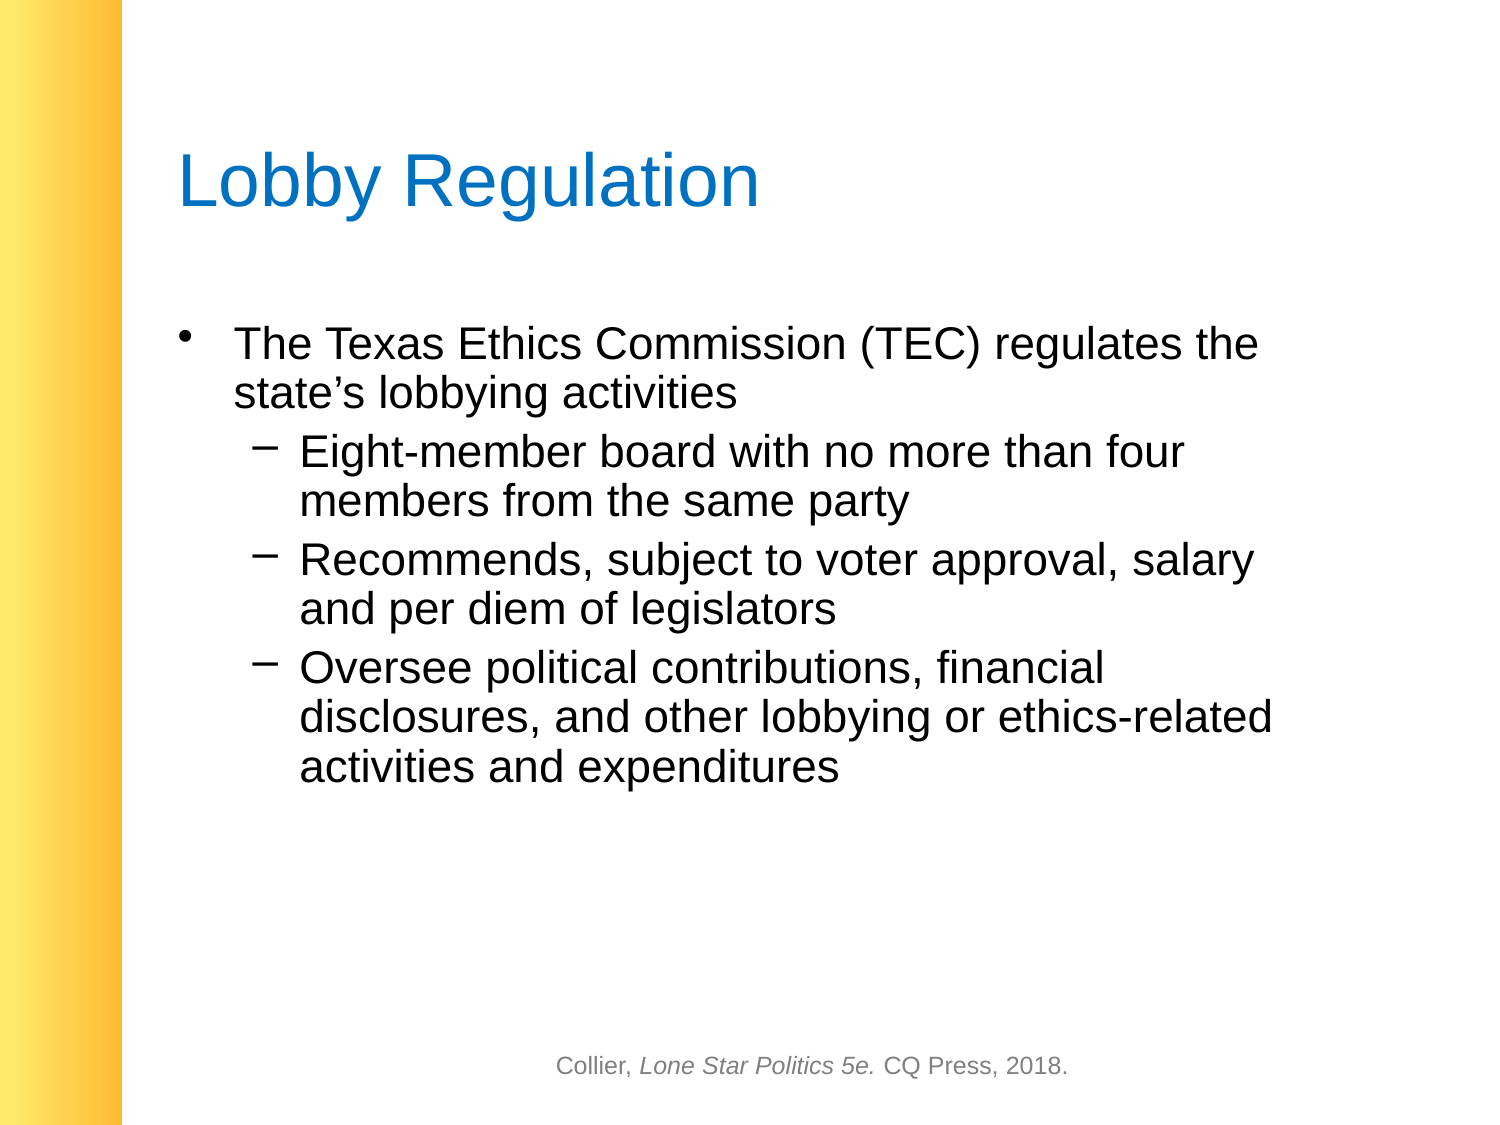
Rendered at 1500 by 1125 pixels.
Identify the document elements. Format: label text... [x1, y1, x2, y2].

picture [0, 0, 1500, 1125]
text_box Collier, Lone Star Politics 5e. CQ Press, 2018. [525, 1042, 1100, 1087]
title Lobby Regulation [162, 124, 1263, 312]
list The Texas Ethics Commission (TEC) regulates the state’s lobbying activities Eight-member board with no more than four members from the same party Recommends, subject to voter approval, salary and per diem of legislators Oversee political contributions, financial disclosures, and other lobbying or ethics-related activities and expenditures [162, 312, 1338, 1088]
